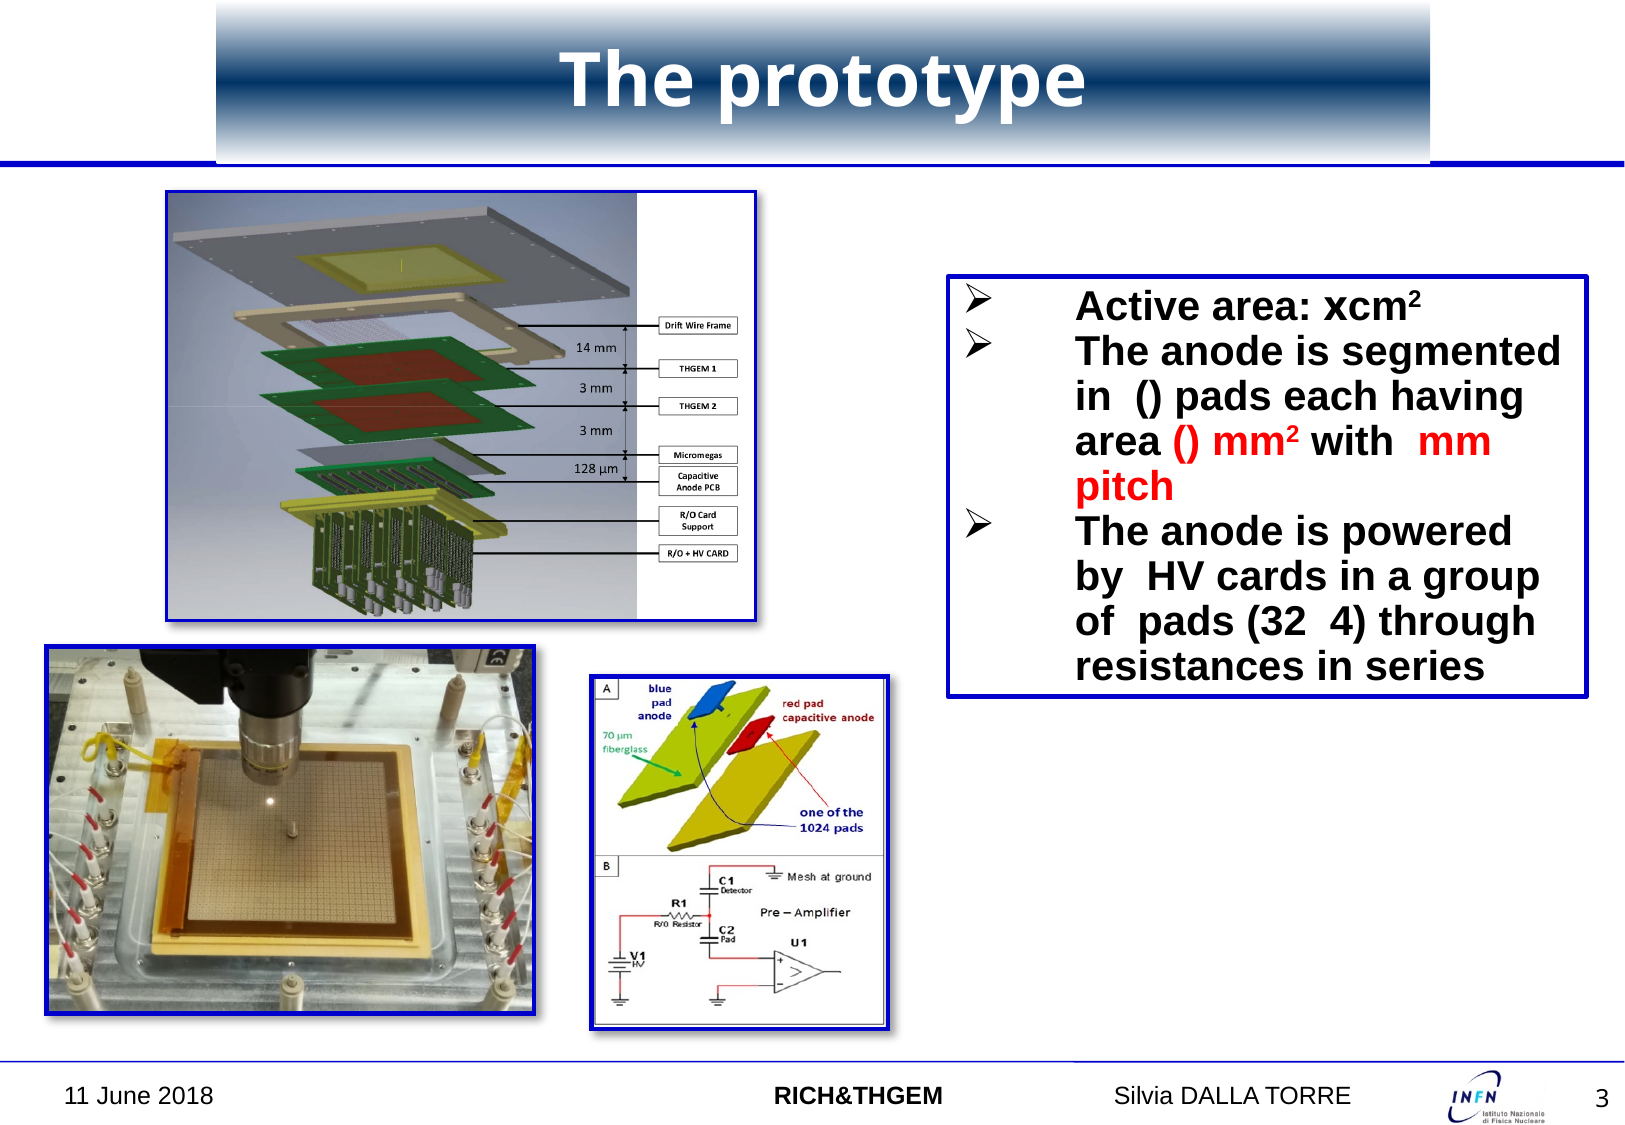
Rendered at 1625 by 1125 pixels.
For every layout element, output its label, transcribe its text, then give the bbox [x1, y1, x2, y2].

picture [167, 192, 755, 620]
title The prototype [216, 1, 1431, 164]
picture [593, 678, 886, 1027]
picture [48, 648, 532, 1012]
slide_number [48, 1095, 1431, 1125]
picture [1445, 1068, 1546, 1125]
